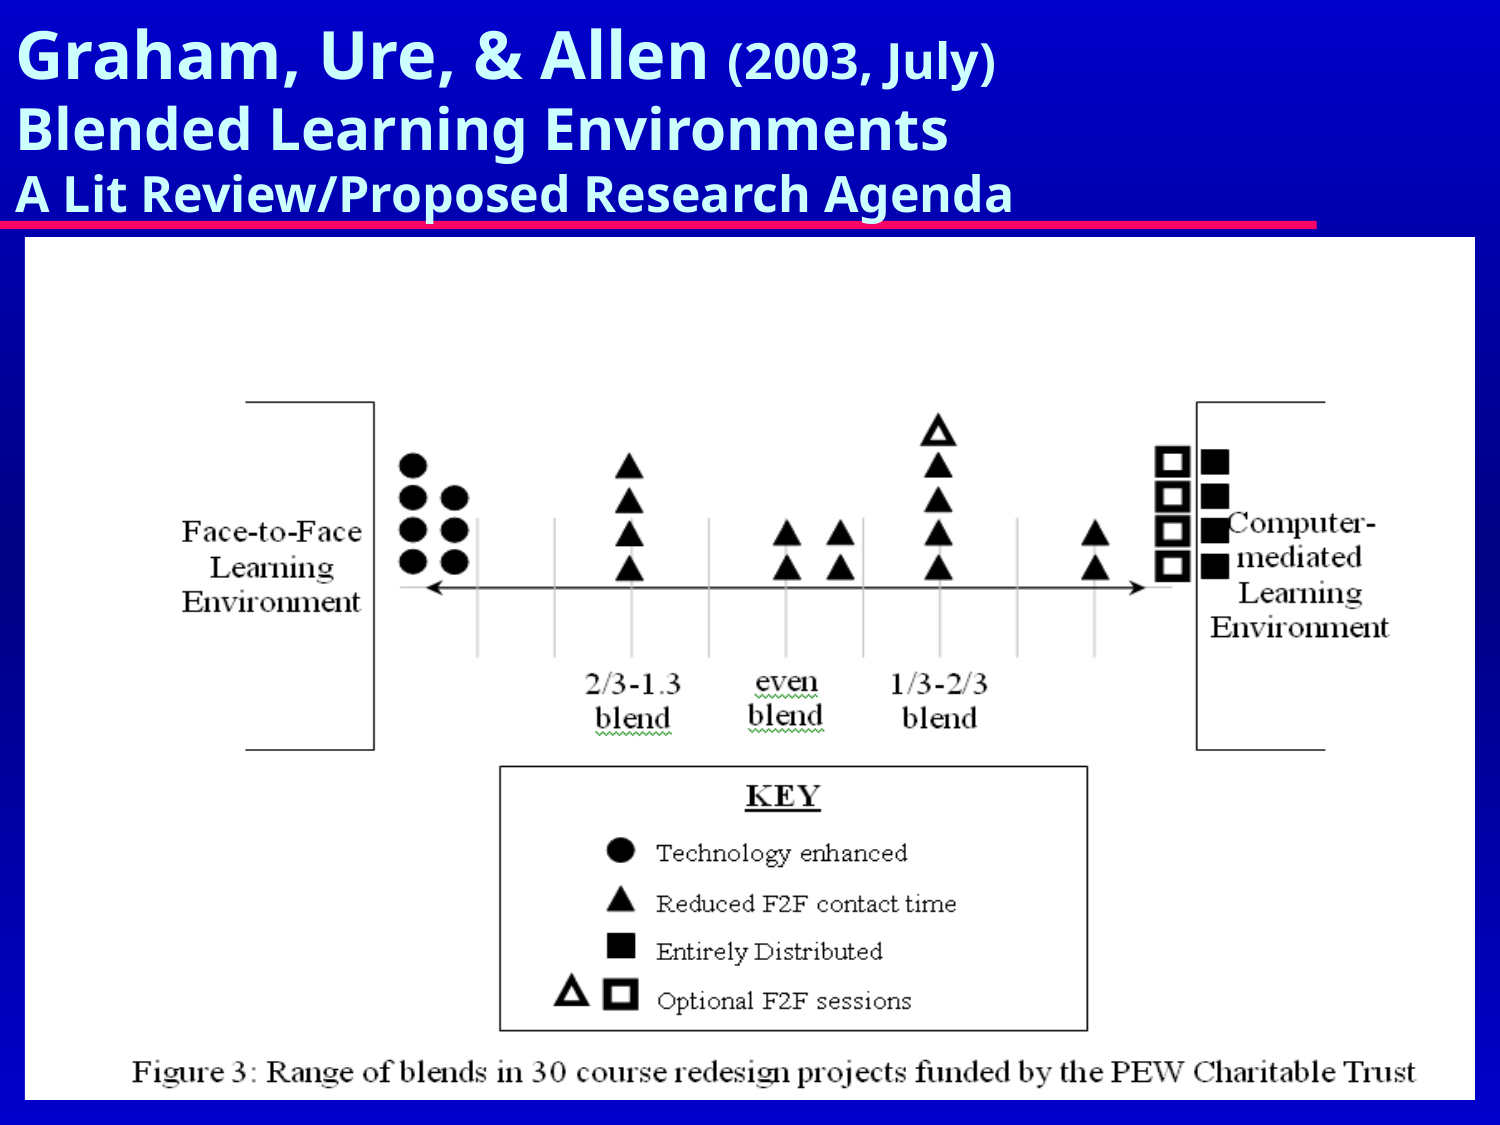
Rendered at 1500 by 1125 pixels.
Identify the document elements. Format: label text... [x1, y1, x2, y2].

picture [24, 237, 1476, 1101]
title Graham, Ure, & Allen (2003, July) Blended Learning Environments A Lit Review/Proposed Research Agenda [0, 0, 1351, 231]
